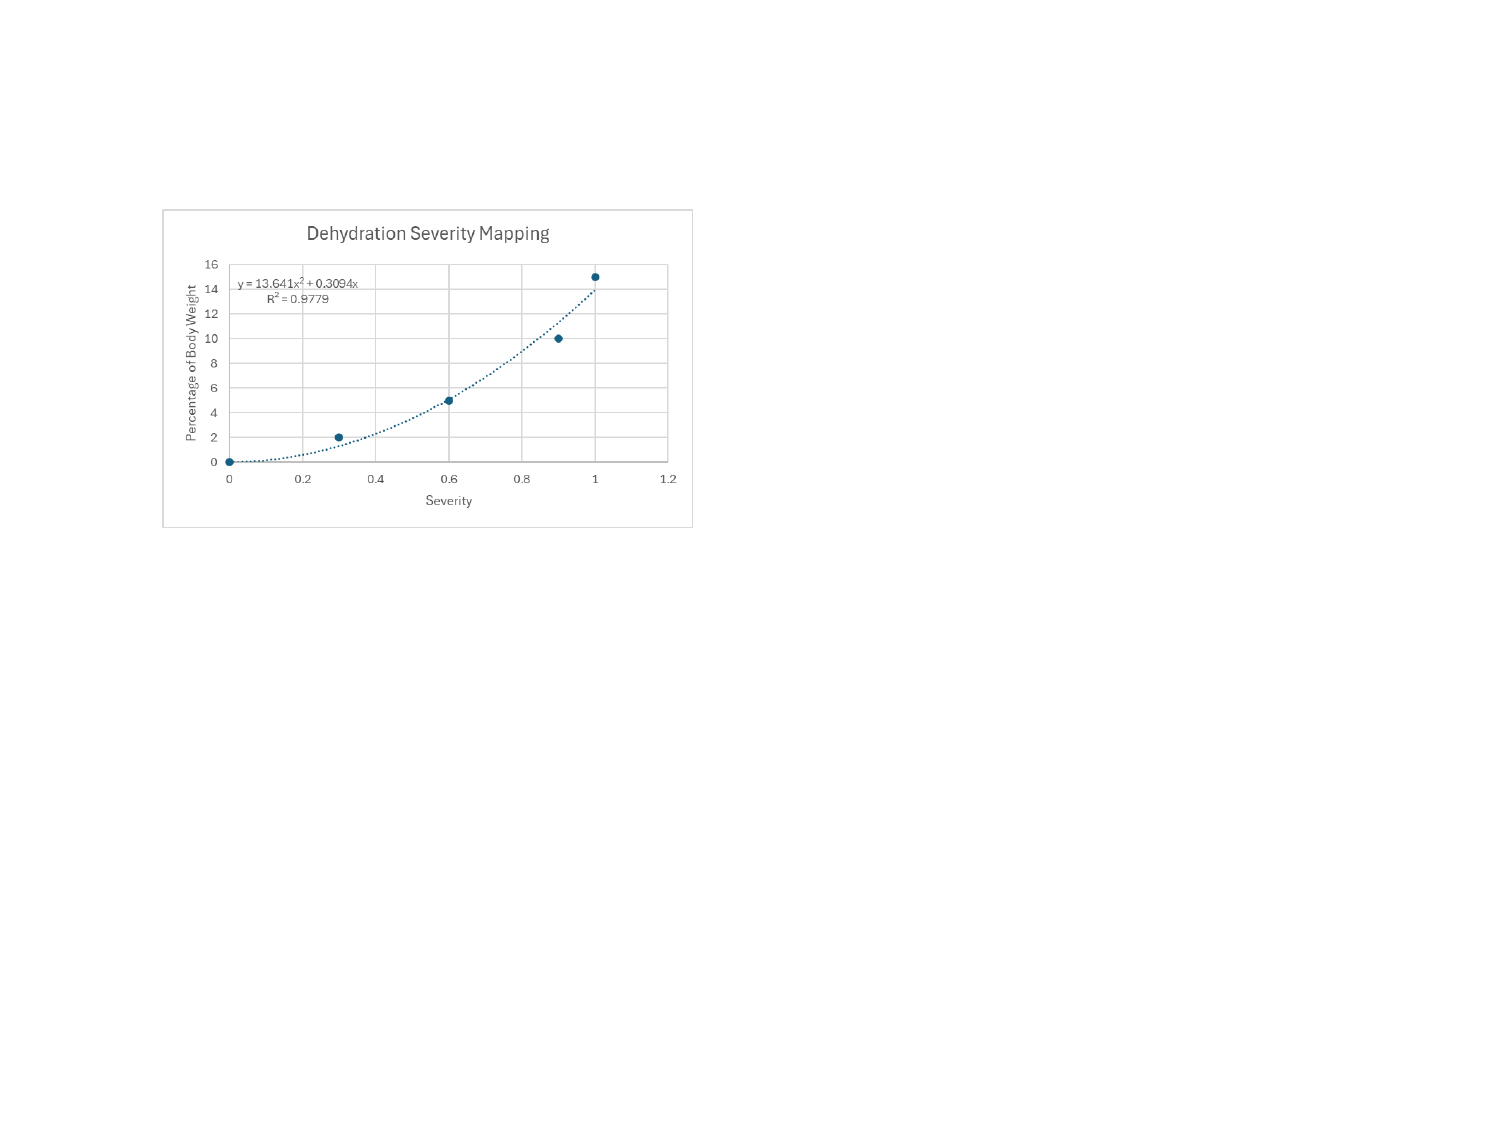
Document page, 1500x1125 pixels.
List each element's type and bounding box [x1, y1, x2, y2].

picture [162, 209, 693, 528]
